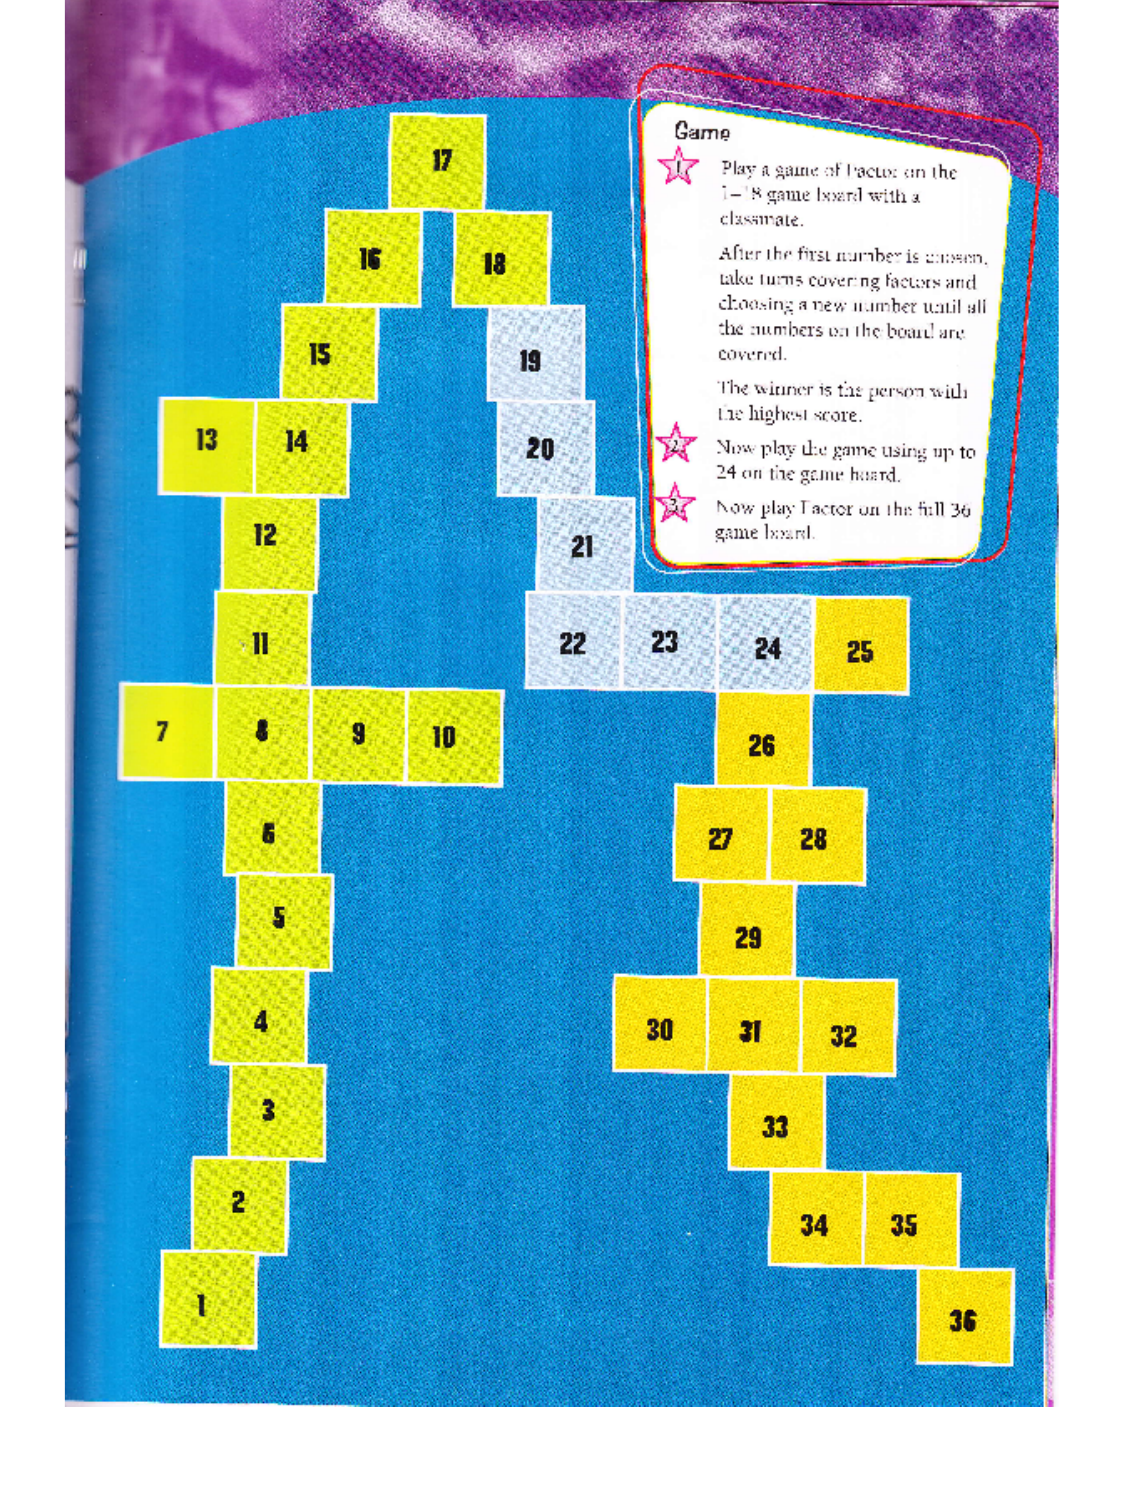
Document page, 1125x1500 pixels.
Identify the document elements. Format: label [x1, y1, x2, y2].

text_box [64, 0, 1059, 1407]
